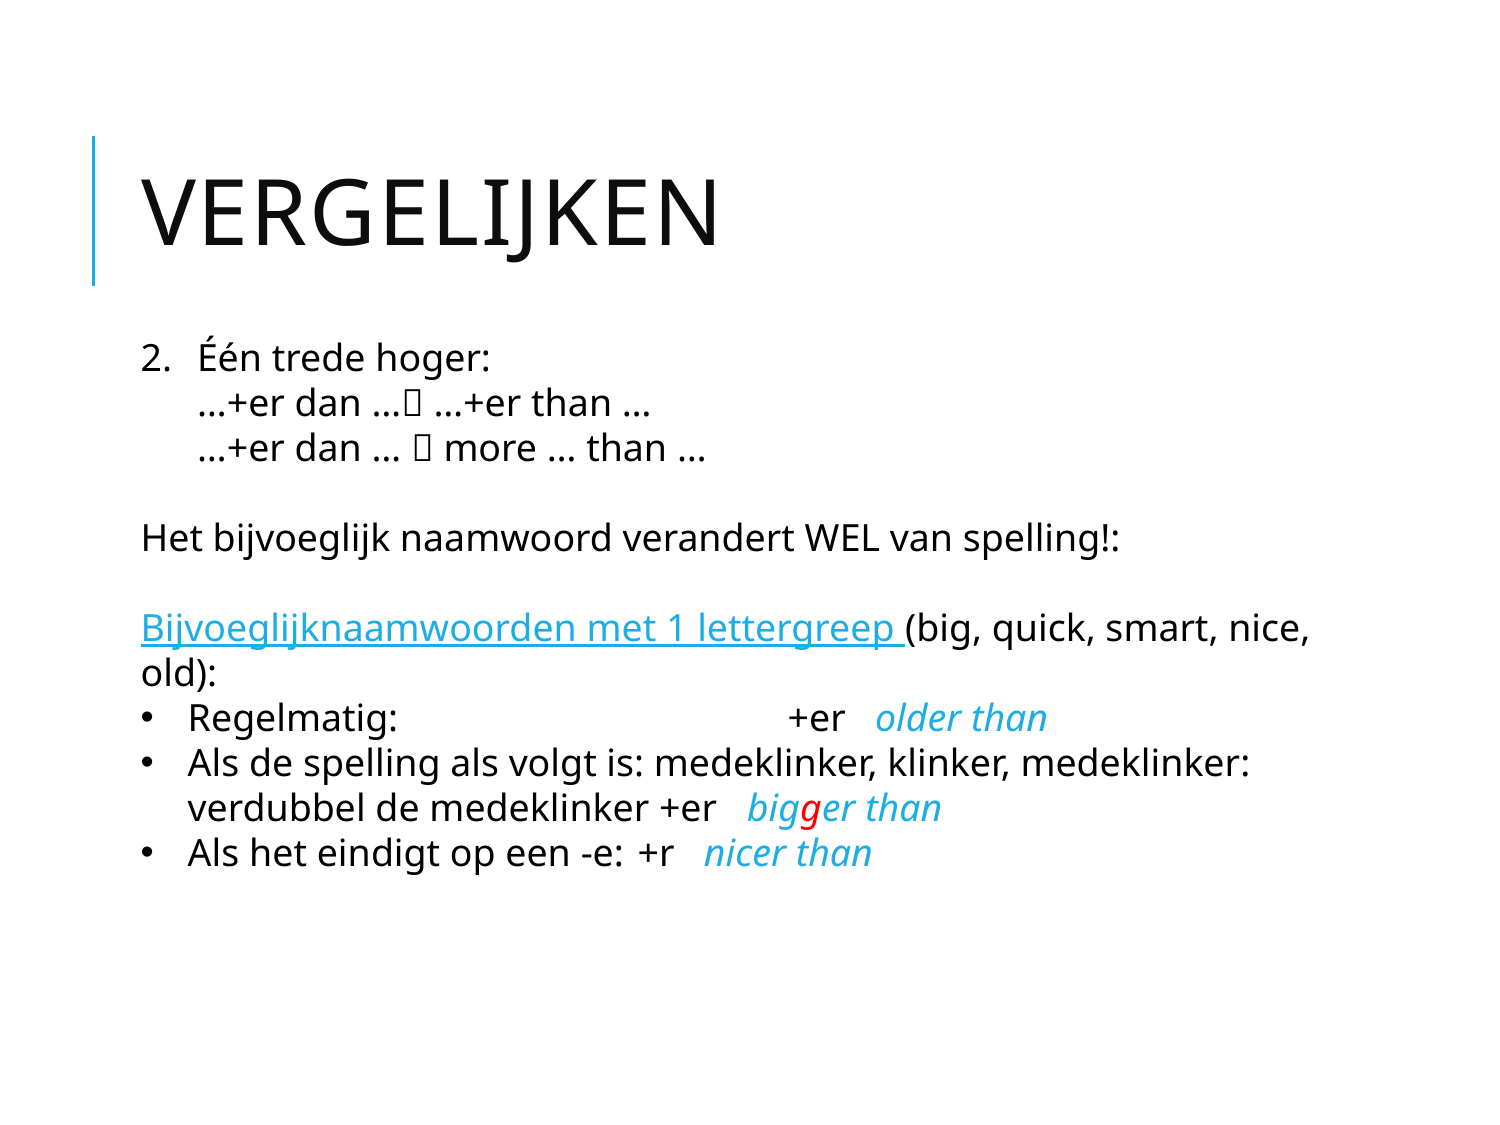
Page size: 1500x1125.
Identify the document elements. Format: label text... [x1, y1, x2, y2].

text_box Één trede hoger: …+er dan … …+er than … …+er dan …  more … than … Het bijvoeglijk naamwoord verandert WEL van spelling!: Bijvoeglijknaamwoorden met 1 lettergreep (big, quick, smart, nice, old): Regelmatig: +er older than Als de spelling als volgt is: medeklinker, klinker, medeklinker: verdubbel de medeklinker +er bigger than Als het eindigt op een -e: +r nicer than [125, 326, 1341, 926]
title vergelijken [126, 96, 1322, 326]
